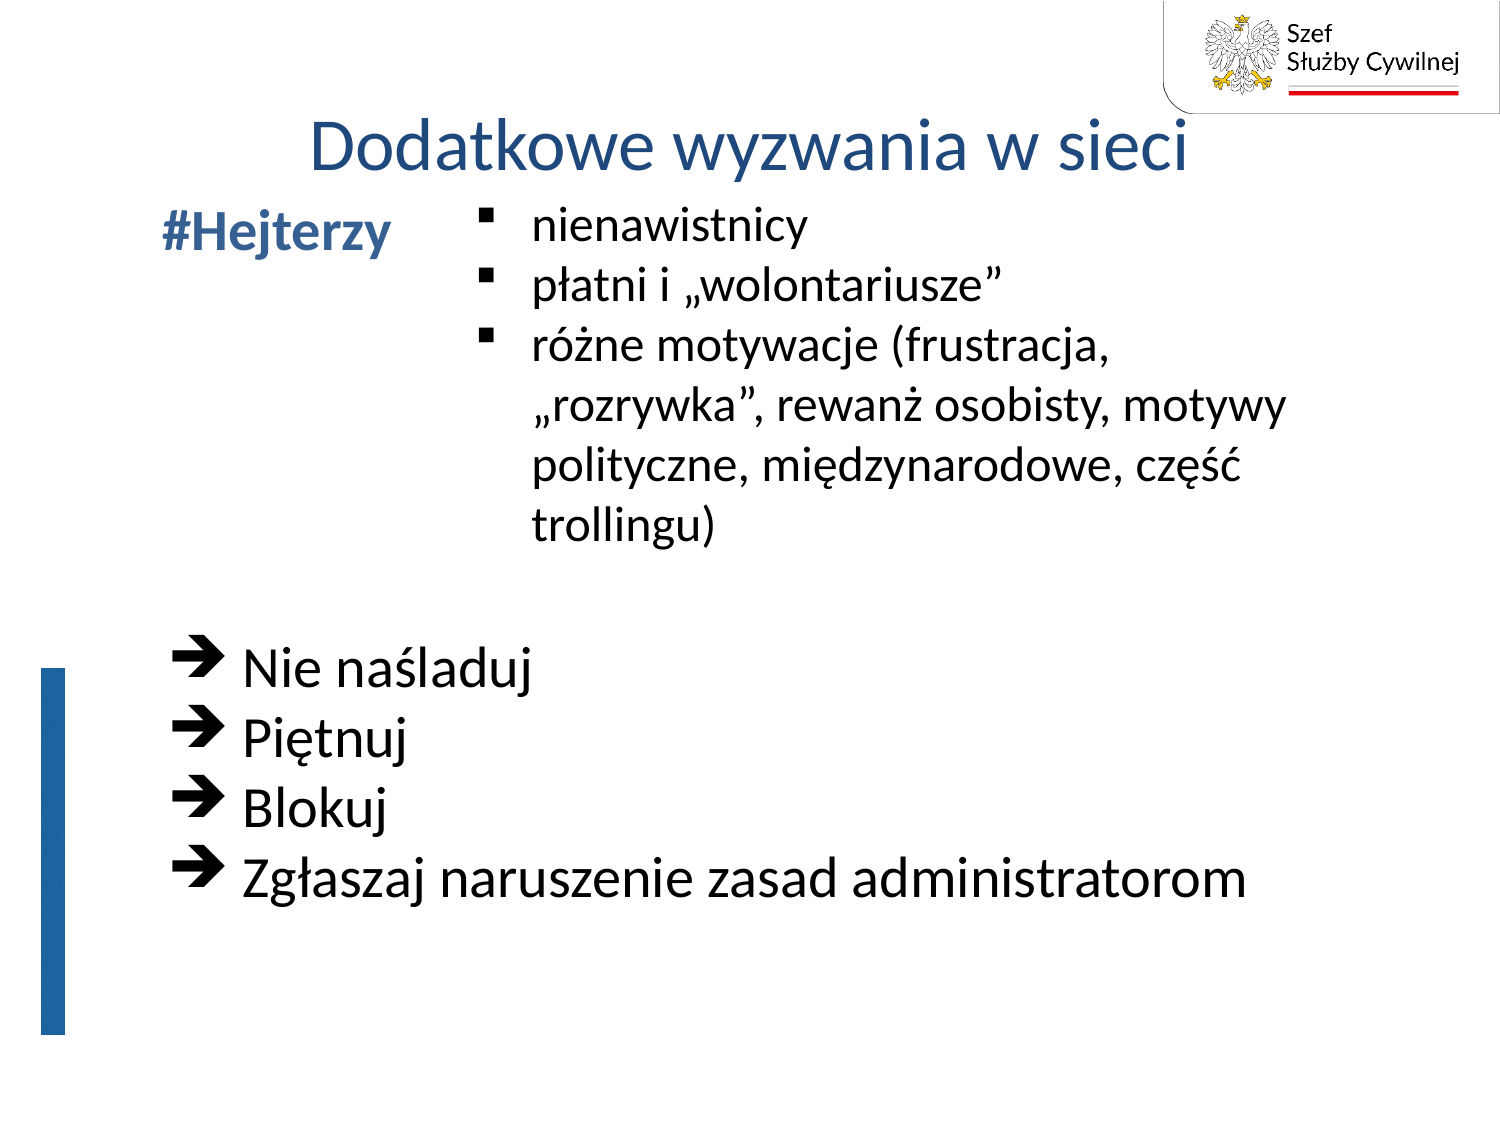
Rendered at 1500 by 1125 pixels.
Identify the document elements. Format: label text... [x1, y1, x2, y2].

picture [41, 668, 65, 1035]
text_box nienawistnicy płatni i „wolontariusze” różne motywacje (frustracja, „rozrywka”, rewanż osobisty, motywy polityczne, międzynarodowe, część trollingu) [460, 184, 1365, 560]
text_box #Hejterzy [147, 184, 460, 279]
text_box Nie naśladuj Piętnuj Blokuj Zgłaszaj naruszenie zasad administratorom [153, 621, 1264, 917]
title Dodatkowe wyzwania w sieci [100, 88, 1400, 213]
picture [1163, 0, 1500, 114]
